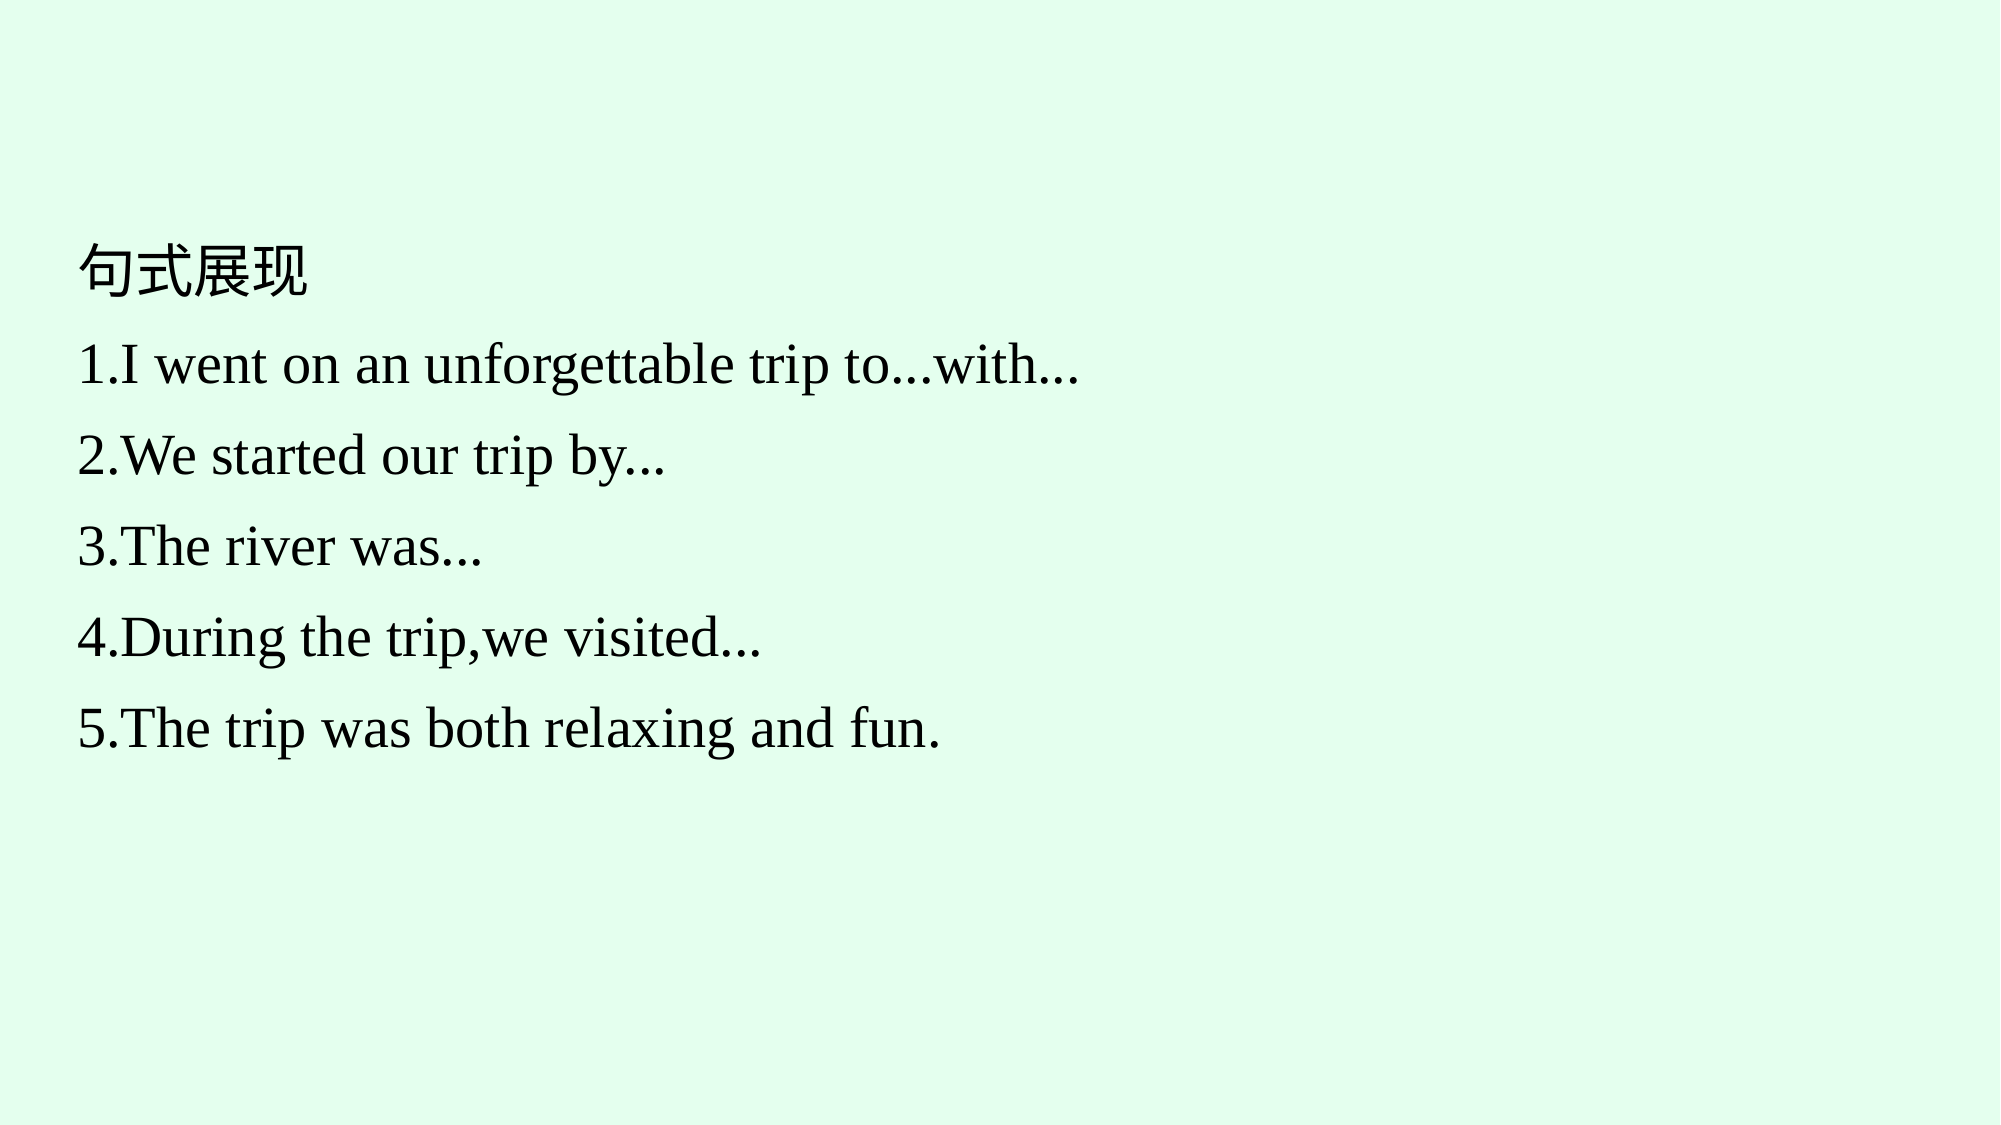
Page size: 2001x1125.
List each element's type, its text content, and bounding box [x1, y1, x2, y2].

text_box 句式展现 1.I went on an unforgettable trip to...with... 2.We started our trip by... 3.The river was... 4.During the trip,we visited... 5.The trip was both relaxing and fun. [62, 205, 1938, 767]
